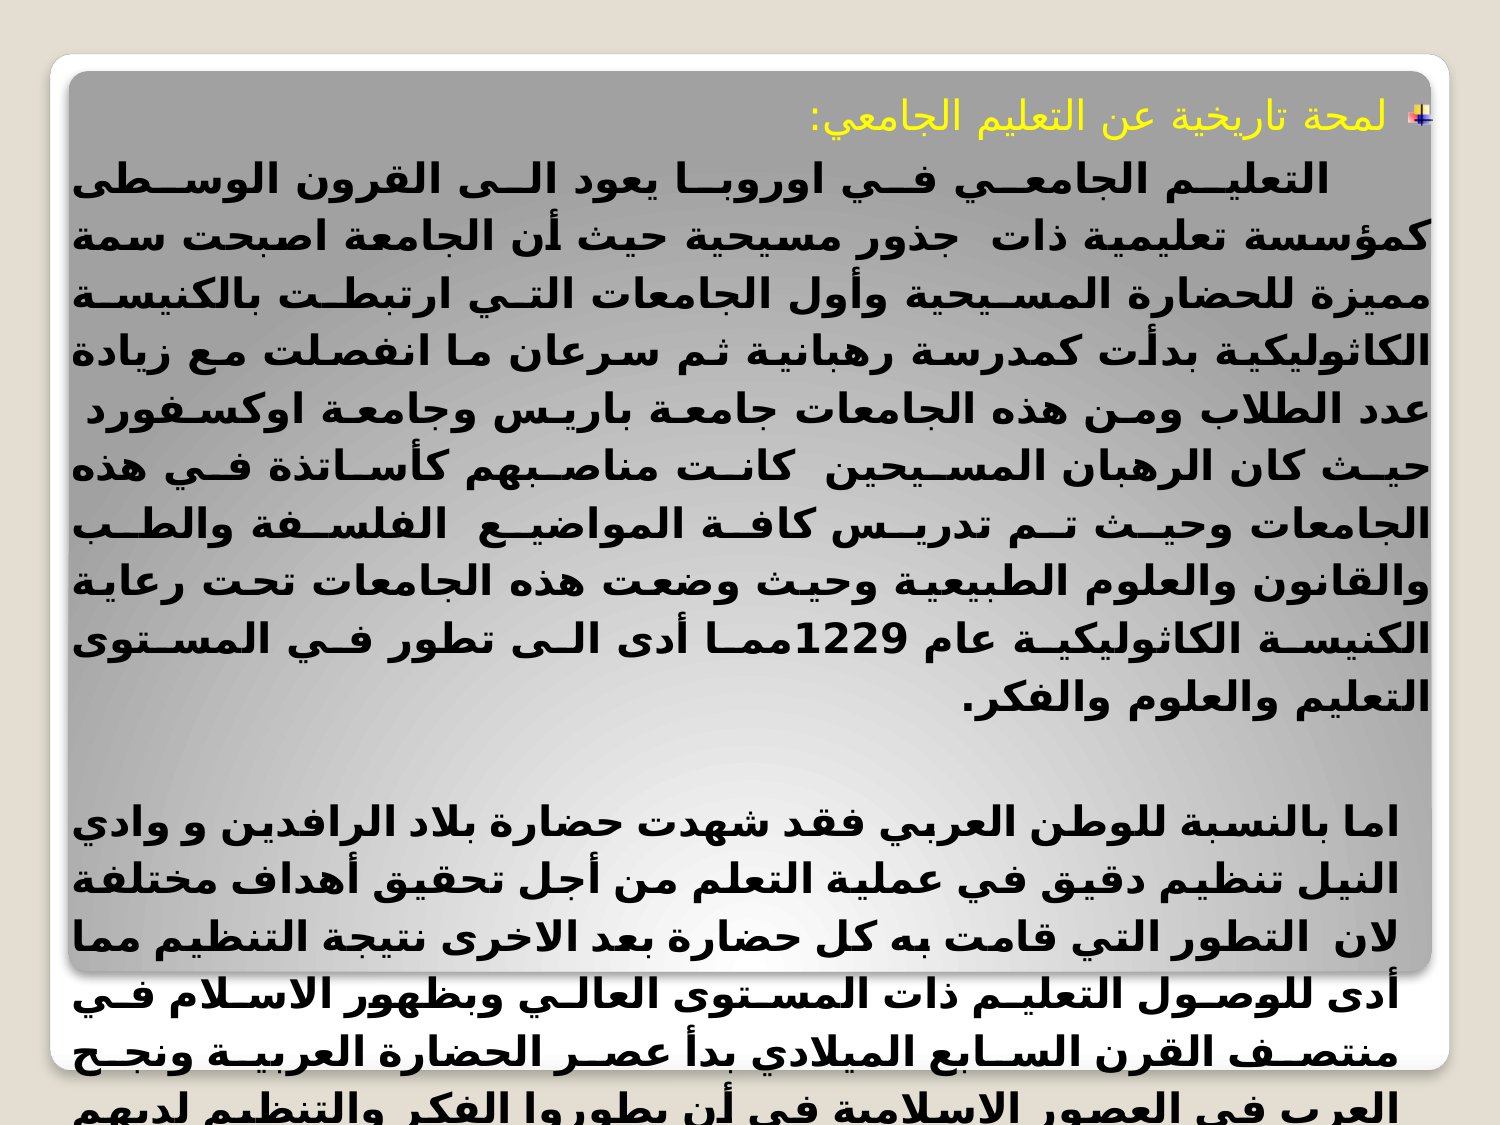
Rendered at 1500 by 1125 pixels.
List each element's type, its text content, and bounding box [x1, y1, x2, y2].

list لمحة تاريخية عن التعليم الجامعي: التعليم الجامعي في اوروبا يعود الى القرون الوسطى كمؤسسة تعليمية ذات جذور مسيحية حيث أن الجامعة اصبحت سمة مميزة للحضارة المسيحية وأول الجامعات التي ارتبطت بالكنيسة الكاثوليكية بدأت كمدرسة رهبانية ثم سرعان ما انفصلت مع زيادة عدد الطلاب ومن هذه الجامعات جامعة باريس وجامعة اوكسفورد حيث كان الرهبان المسيحين كانت مناصبهم كأساتذة في هذه الجامعات وحيث تم تدريس كافة المواضيع الفلسفة والطب والقانون والعلوم الطبيعية وحيث وضعت هذه الجامعات تحت رعاية الكنيسة الكاثوليكية عام 1229مما أدى الى تطور في المستوى التعليم والعلوم والفكر. اما بالنسبة للوطن العربي فقد شهدت حضارة بلاد الرافدين و وادي النيل تنظيم دقيق في عملية التعلم من أجل تحقيق أهداف مختلفة لان التطور التي قامت به كل حضارة بعد الاخرى نتيجة التنظيم مما أدى للوصول التعليم ذات المستوى العالي وبظهور الاسلام في منتصف القرن السابع الميلادي بدأ عصر الحضارة العربية ونجح العرب في العصور الاسلامية في أن يطوروا الفكر والتنظيم لديهم في التعليم ذات مستوى جيد. [41, 66, 1447, 1083]
picture [1408, 102, 1433, 126]
